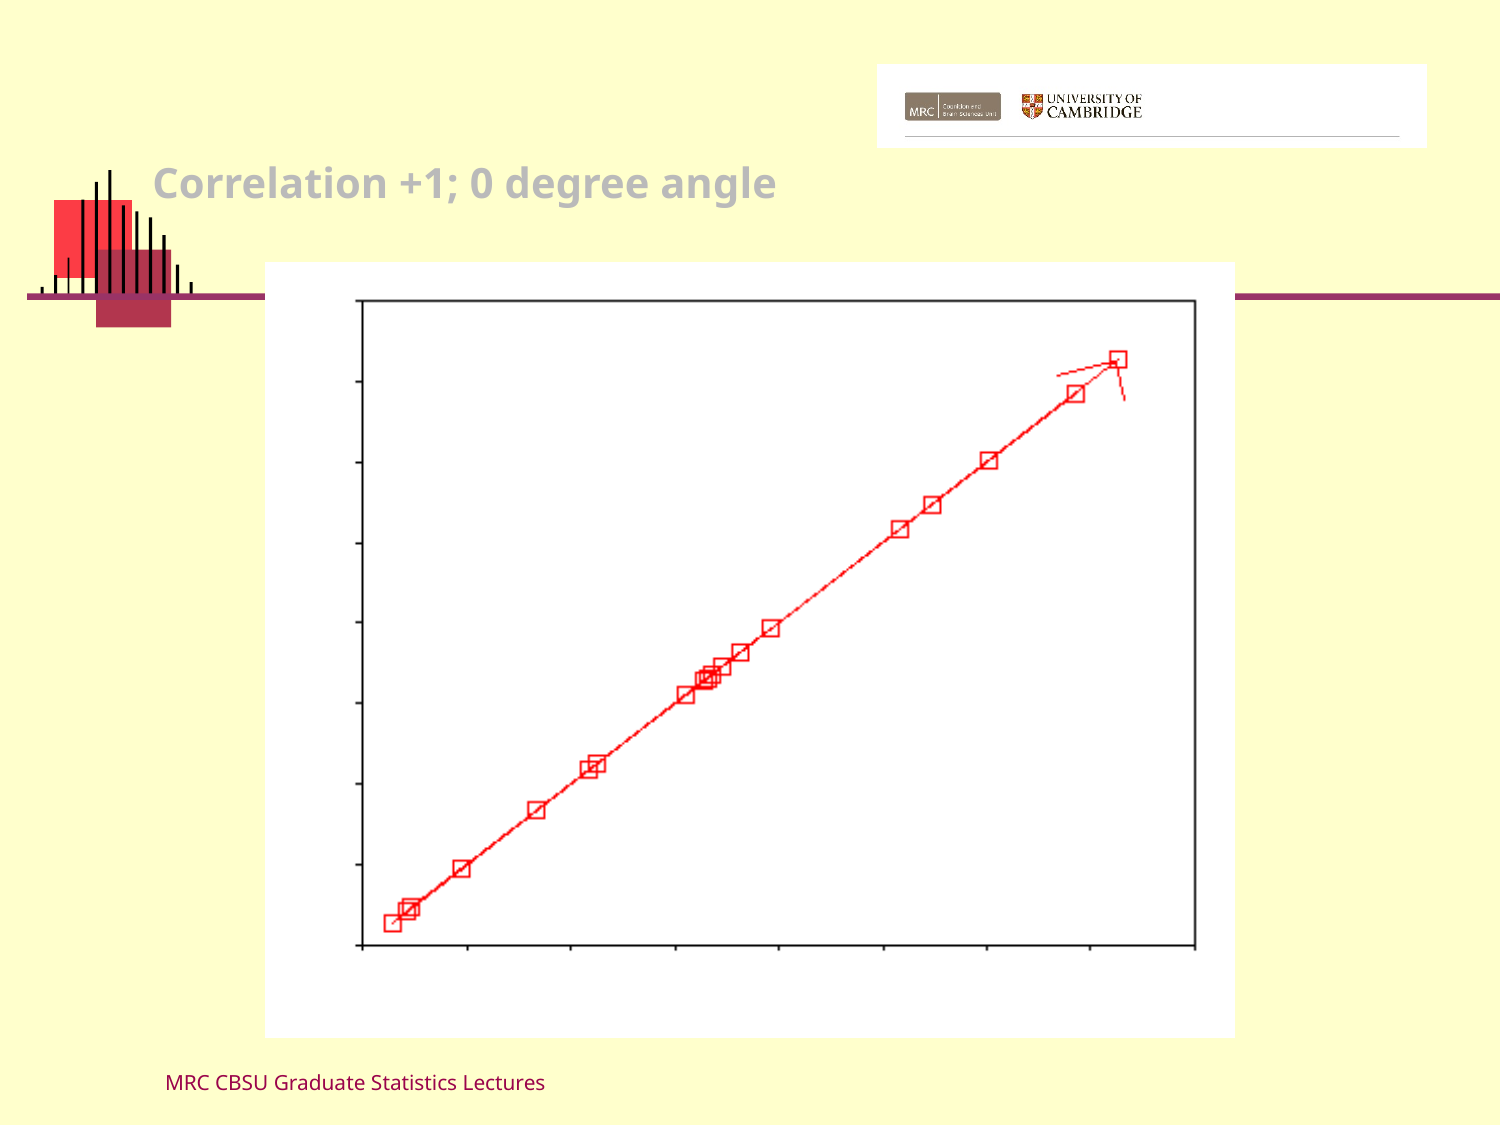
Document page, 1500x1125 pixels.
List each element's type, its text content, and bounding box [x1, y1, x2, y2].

picture [877, 64, 1427, 148]
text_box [265, 262, 1235, 1038]
title Correlation +1; 0 degree angle [137, 137, 988, 233]
footer MRC CBSU Graduate Statistics Lectures [149, 1062, 988, 1101]
